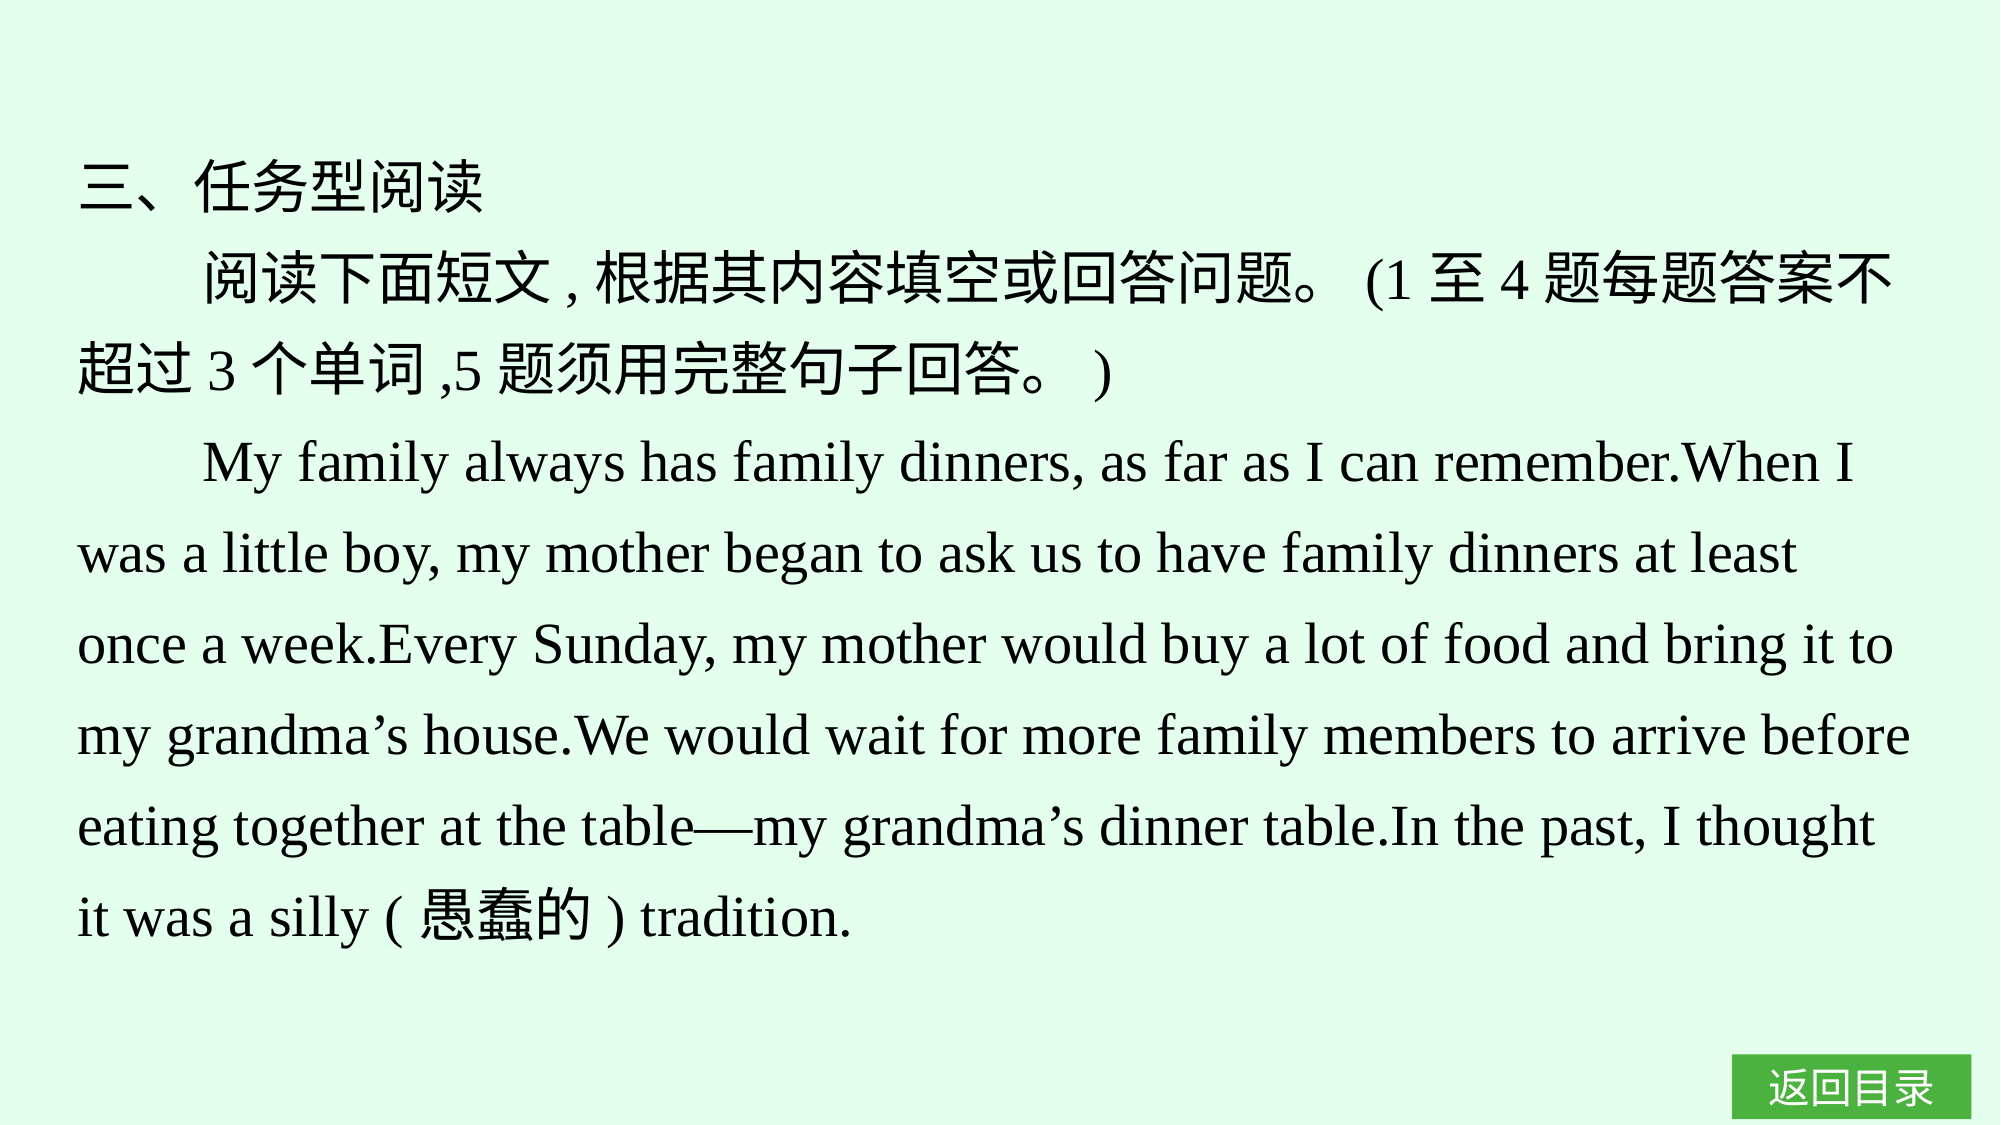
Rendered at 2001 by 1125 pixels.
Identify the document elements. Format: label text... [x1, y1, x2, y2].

text_box 三、任务型阅读 阅读下面短文,根据其内容填空或回答问题。(1至4题每题答案不超过3个单词,5题须用完整句子回答。) My family always has family dinners, as far as I can remember.When I was a little boy, my mother began to ask us to have family dinners at least once a week.Every Sunday, my mother would buy a lot of food and bring it to my grandma’s house.We would wait for more family members to arrive before eating together at the table—my grandma’s dinner table.In the past, I thought it was a silly (愚蠢的) tradition. [62, 121, 1938, 956]
